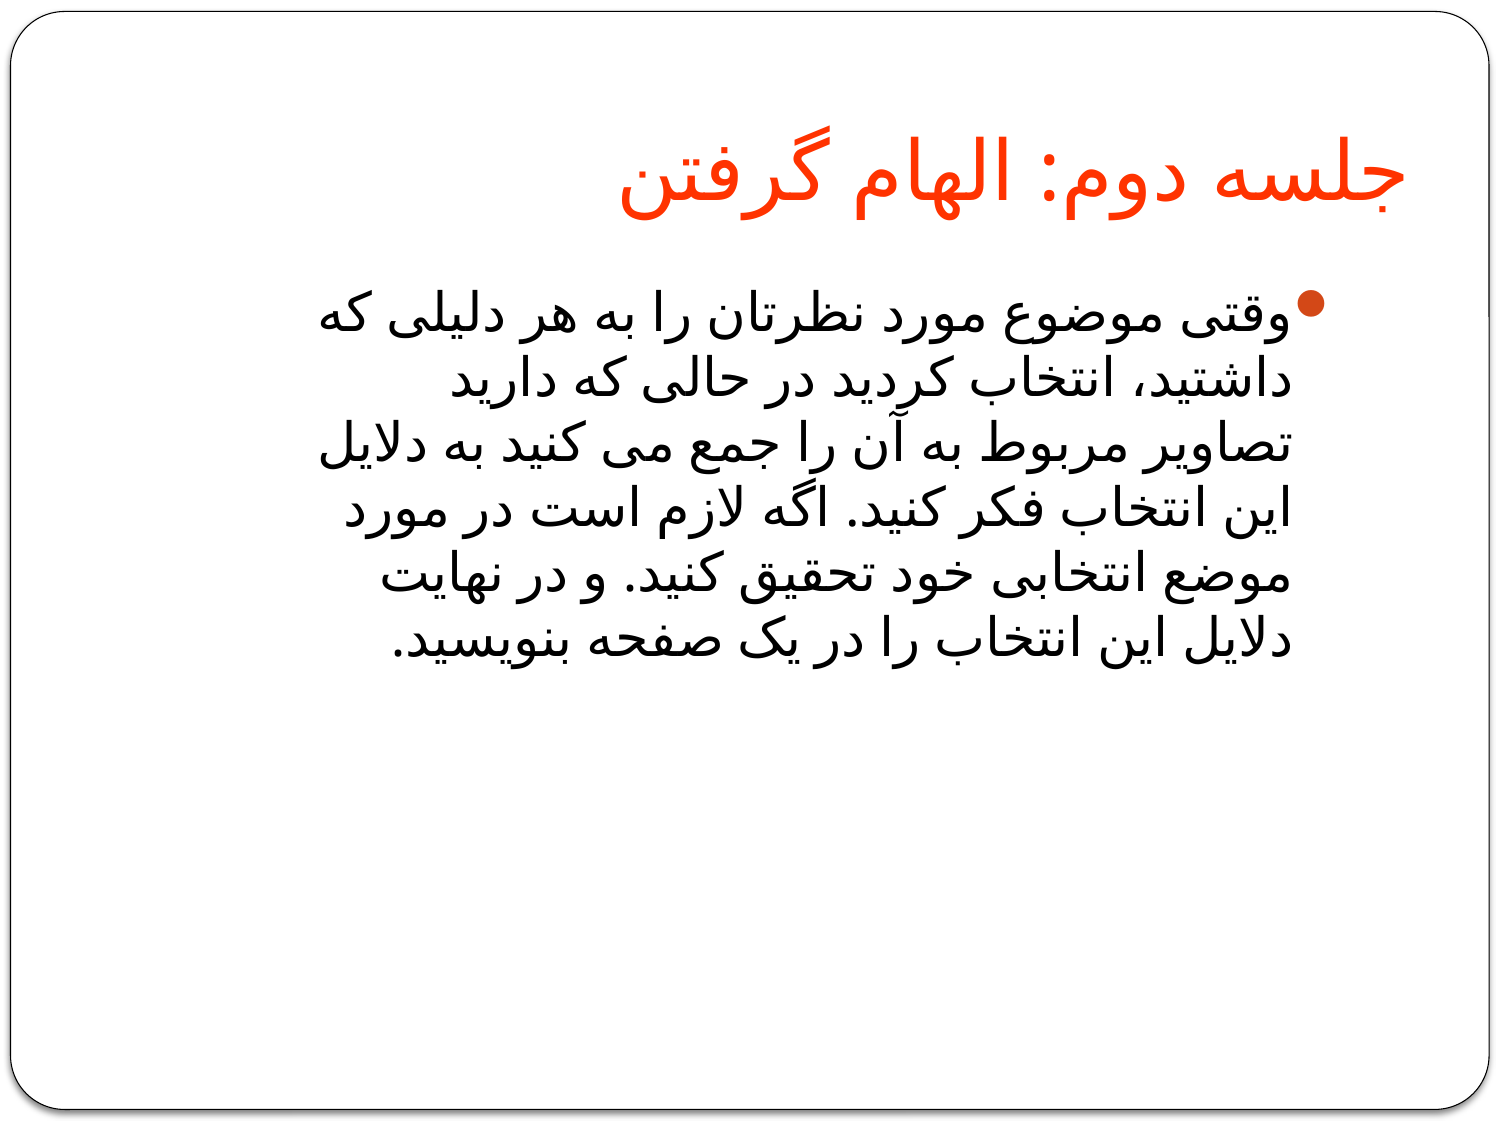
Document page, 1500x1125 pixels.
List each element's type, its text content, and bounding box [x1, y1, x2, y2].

title جلسه دوم: الهام گرفتن [150, 45, 1425, 233]
list وقتی موضوع مورد نظرتان را به هر دلیلی که داشتید، انتخاب کردید در حالی که دارید تصاویر مربوط به آن را جمع می کنید به دلایل این انتخاب فکر کنید. اگه لازم است در مورد موضع انتخابی خود تحقیق کنید. و در نهایت دلایل این انتخاب را در یک صفحه بنویسید. [292, 269, 1355, 1020]
